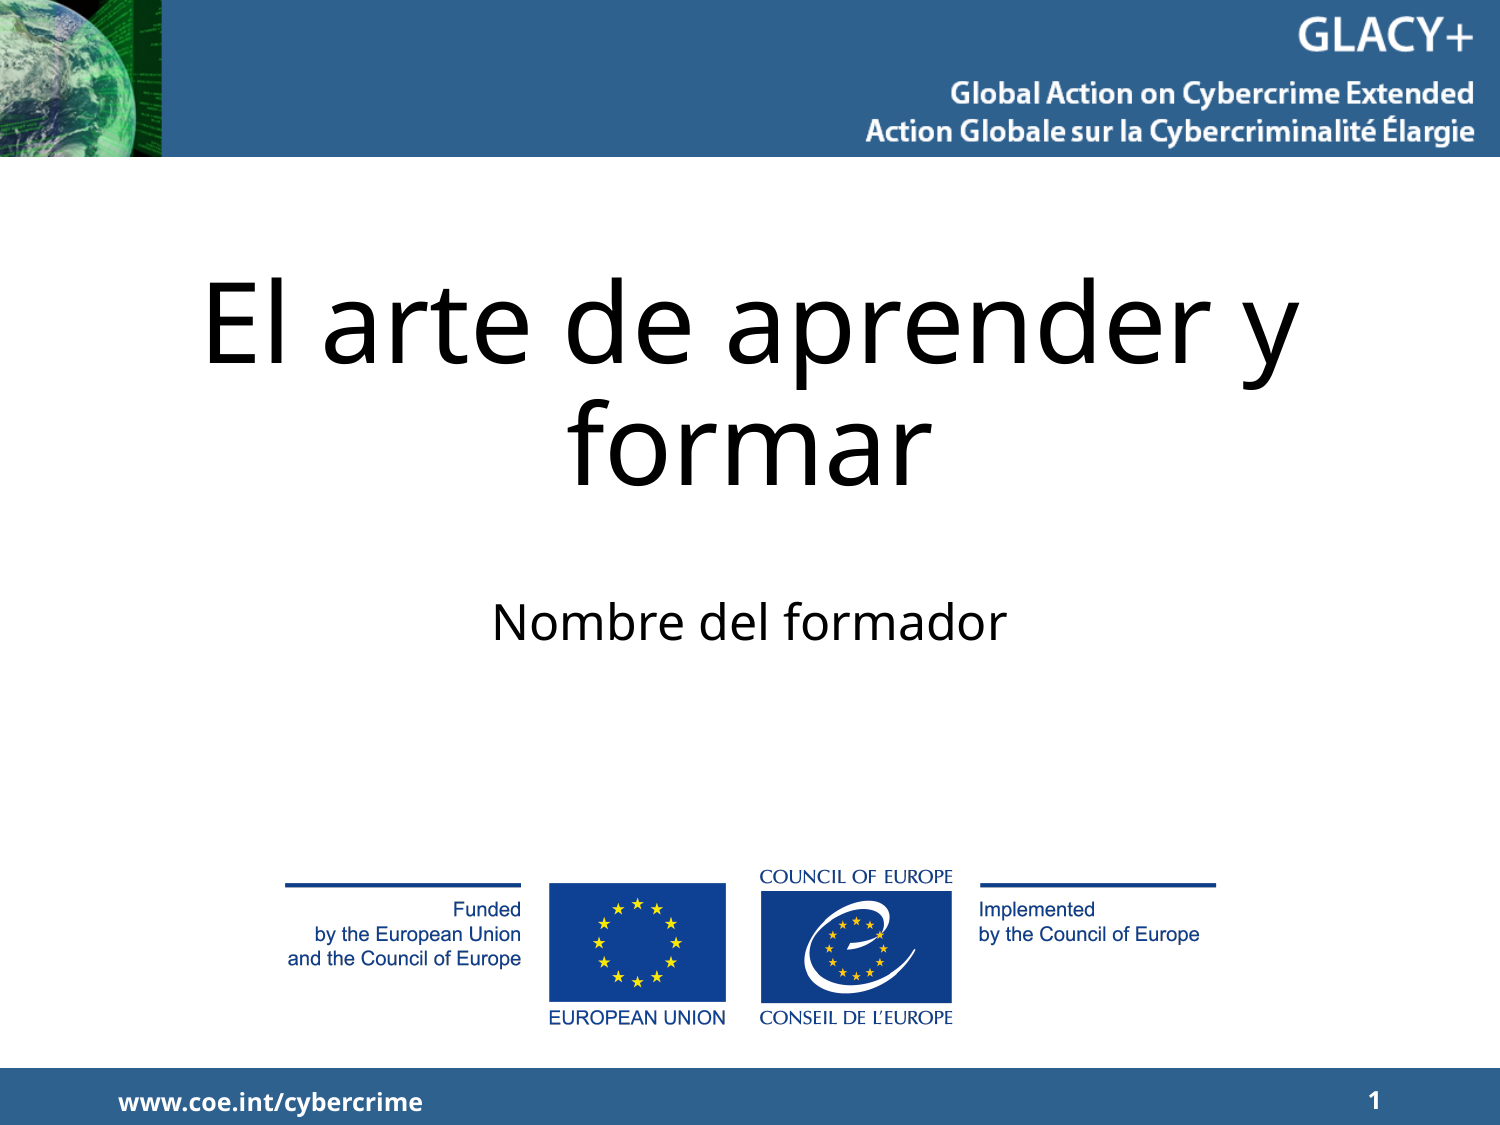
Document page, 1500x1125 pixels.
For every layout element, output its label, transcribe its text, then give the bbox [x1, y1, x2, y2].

picture [0, 0, 1500, 157]
slide_number www.coe.int/cybercrime [103, 1071, 491, 1125]
subtitle Nombre del formador [187, 589, 1313, 795]
picture [283, 868, 1217, 1026]
slide_number 1 [1059, 1071, 1397, 1125]
title El arte de aprender y formar [112, 245, 1388, 517]
